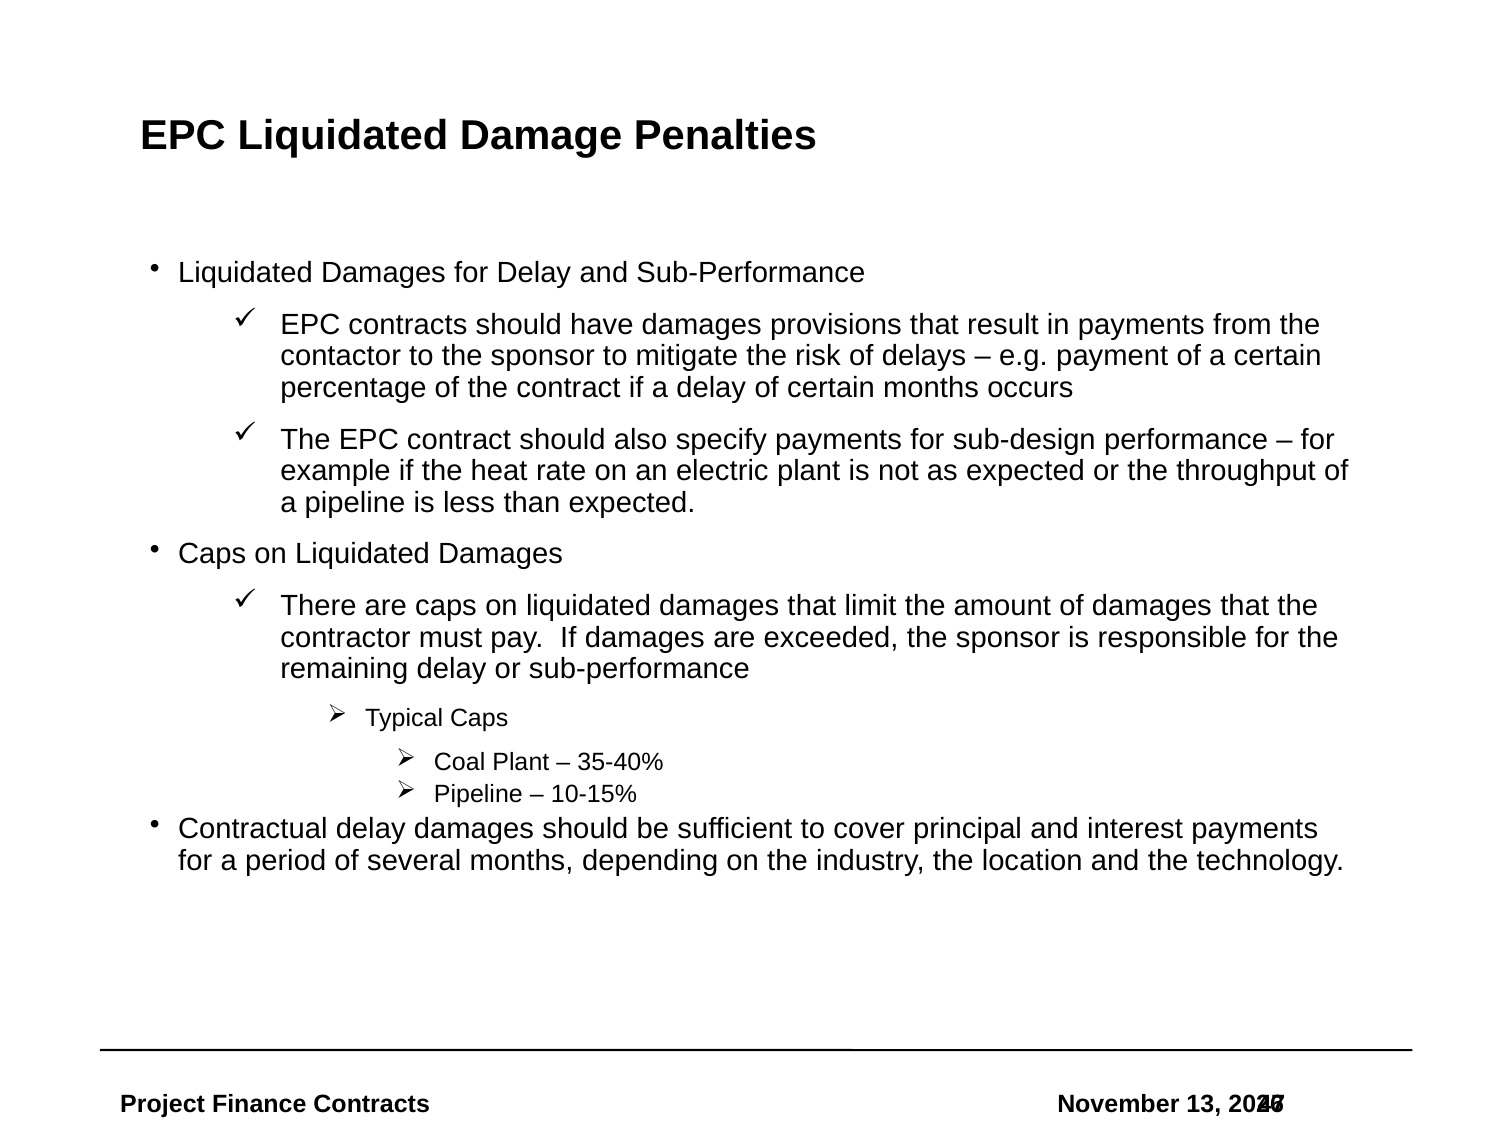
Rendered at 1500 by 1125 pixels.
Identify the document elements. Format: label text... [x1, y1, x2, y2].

title EPC Liquidated Damage Penalties [124, 99, 1288, 226]
list Liquidated Damages for Delay and Sub-Performance EPC contracts should have damages provisions that result in payments from the contactor to the sponsor to mitigate the risk of delays – e.g. payment of a certain percentage of the contract if a delay of certain months occurs The EPC contract should also specify payments for sub-design performance – for example if the heat rate on an electric plant is not as expected or the throughput of a pipeline is less than expected. Caps on Liquidated Damages There are caps on liquidated damages that limit the amount of damages that the contractor must pay. If damages are exceeded, the sponsor is responsible for the remaining delay or sub-performance Typical Caps Coal Plant – 35-40% Pipeline – 10-15% Contractual delay damages should be sufficient to cover principal and interest payments for a period of several months, depending on the industry, the location and the technology. [124, 249, 1376, 1001]
